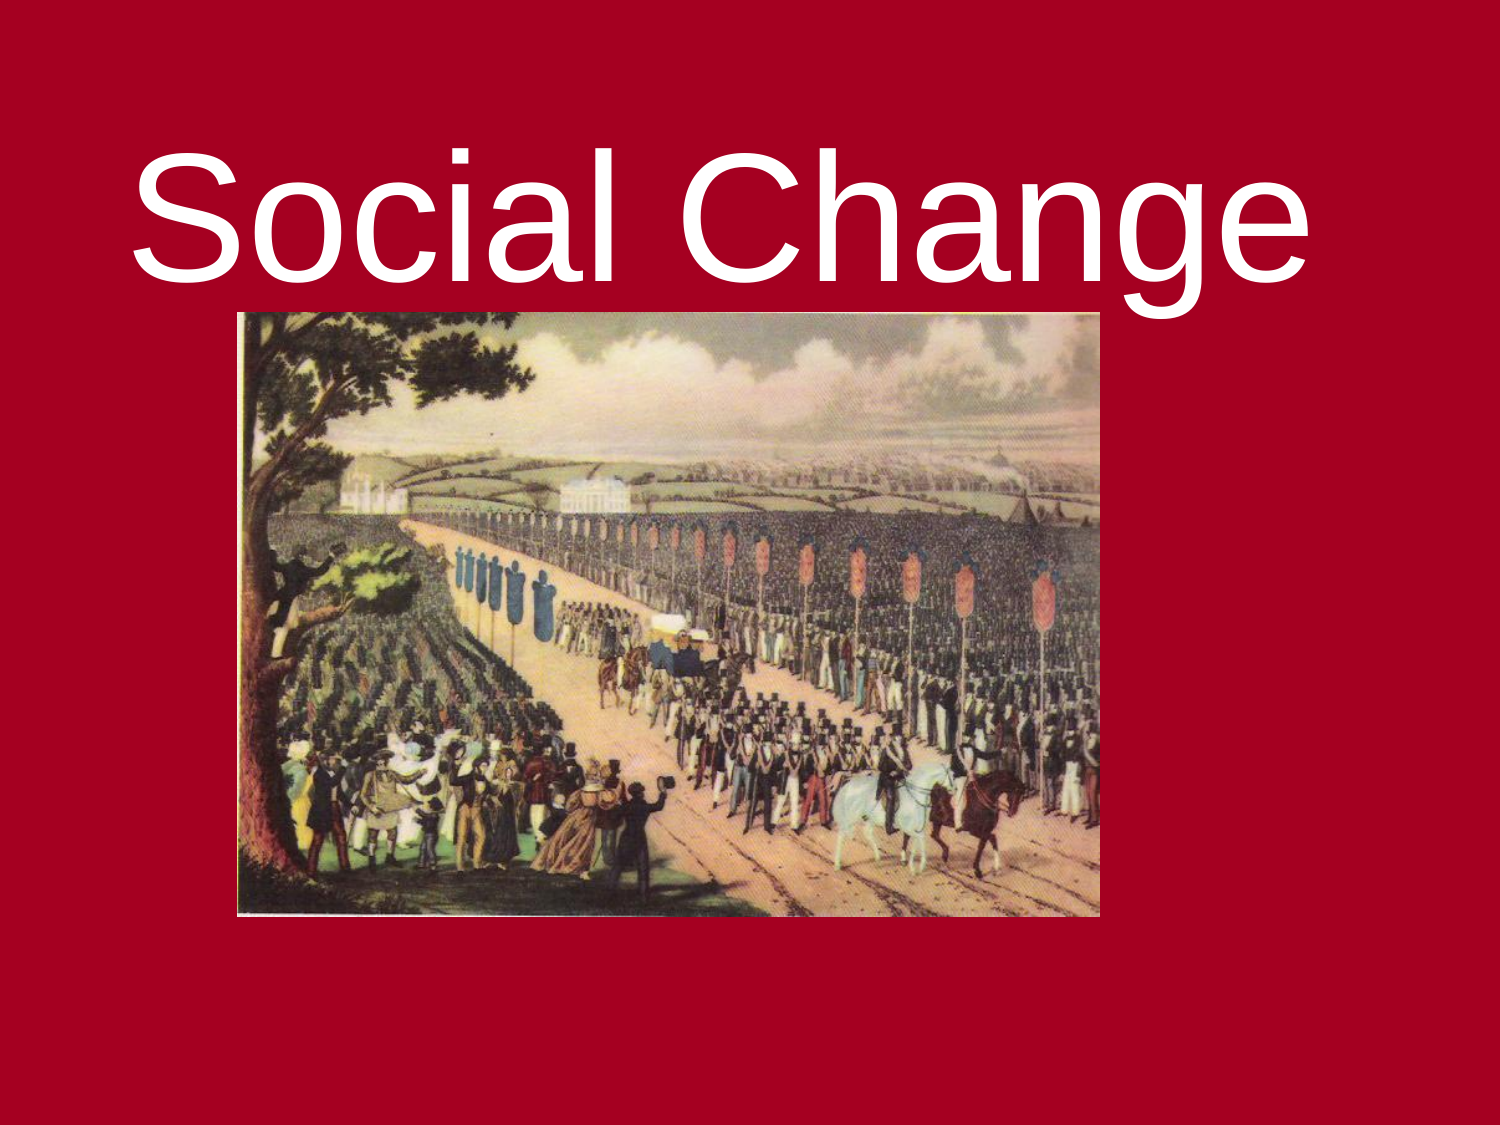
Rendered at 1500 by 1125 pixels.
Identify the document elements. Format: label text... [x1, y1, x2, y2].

picture [237, 312, 1101, 917]
title Social Change [87, 87, 1363, 329]
